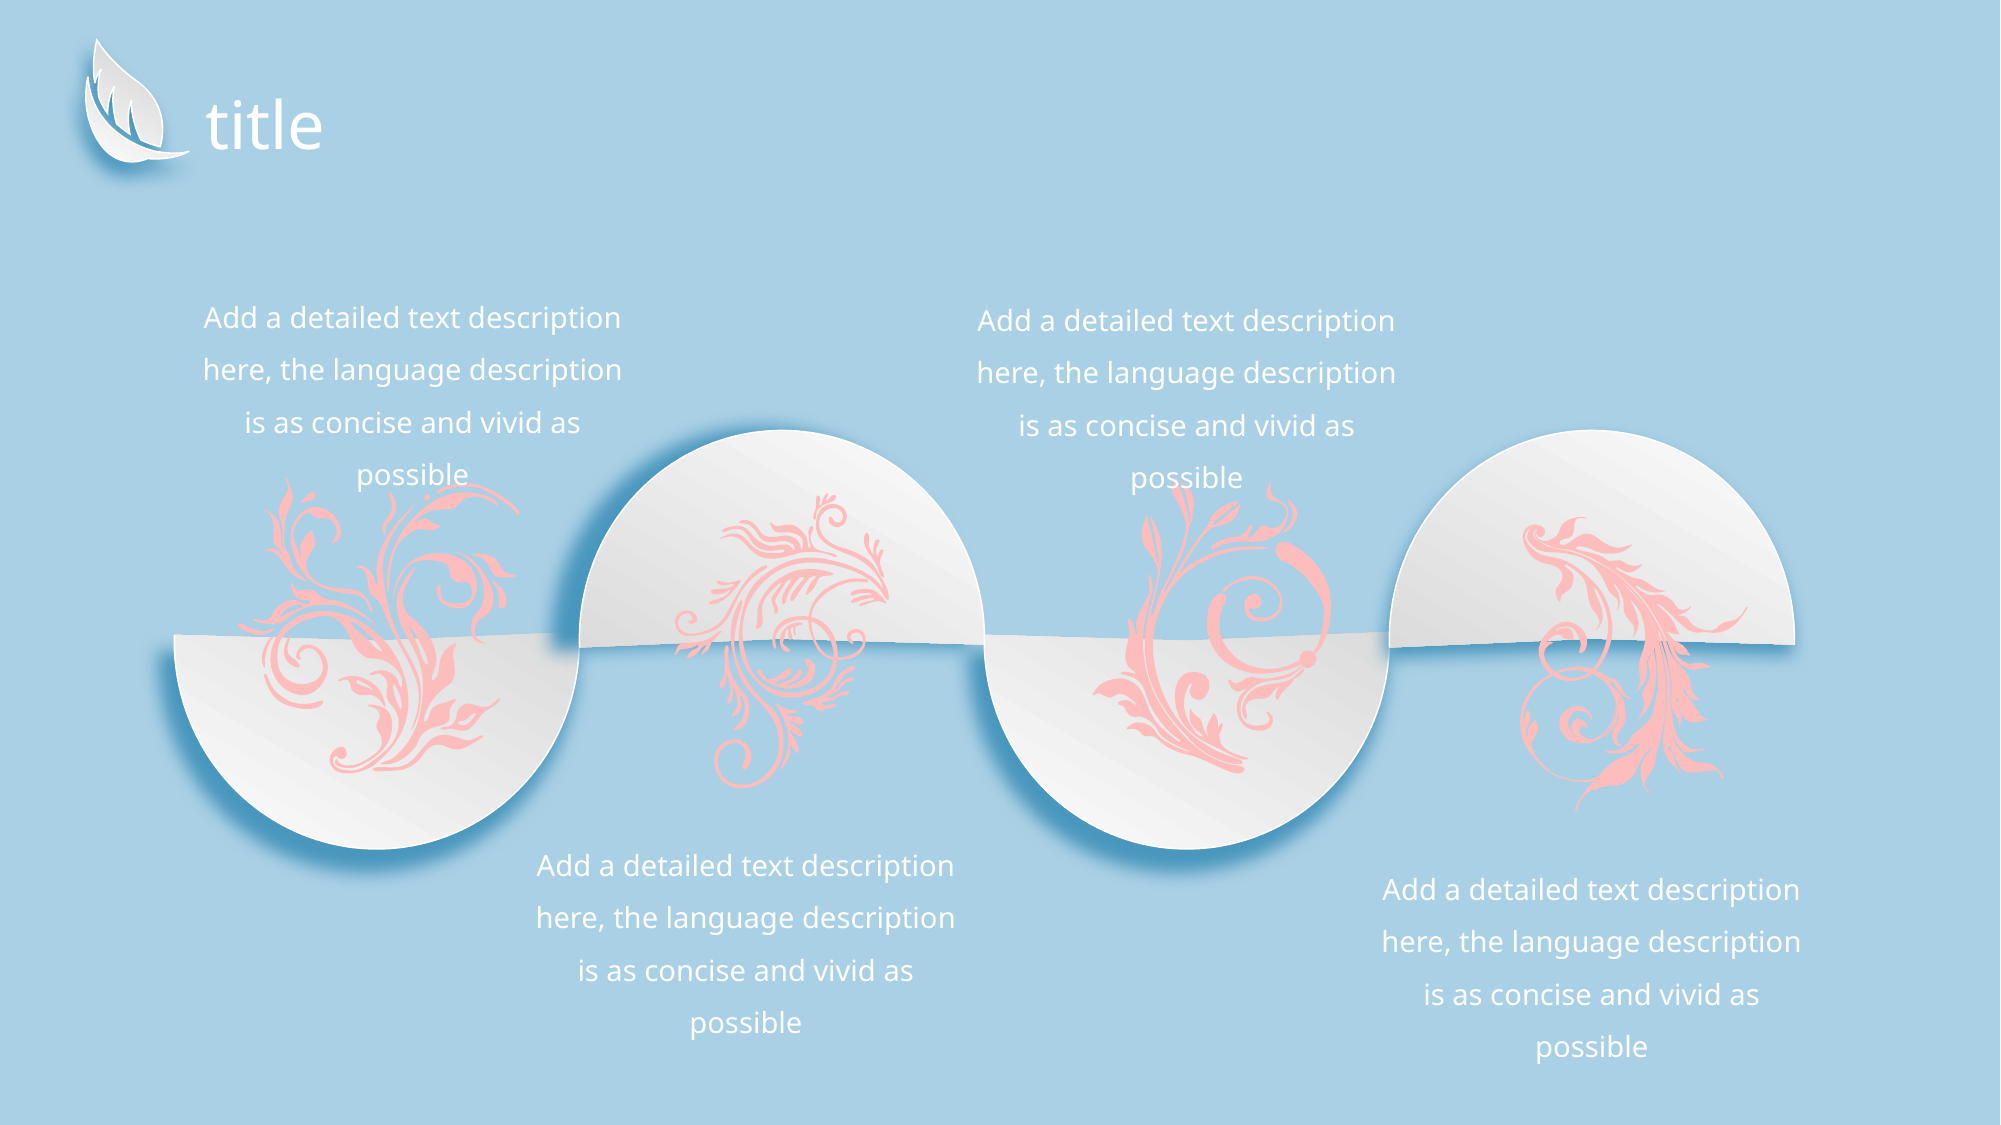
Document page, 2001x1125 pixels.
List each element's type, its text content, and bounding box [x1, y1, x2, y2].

text_box Add a detailed text description here, the language description is as concise and vivid as possible [531, 849, 961, 994]
list title [190, 84, 968, 162]
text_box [174, 430, 1795, 849]
text_box Add a detailed text description here, the language description is as concise and vivid as possible [198, 281, 627, 430]
text_box Add a detailed text description here, the language description is as concise and vivid as possible [1377, 853, 1807, 1018]
text_box Add a detailed text description here, the language description is as concise and vivid as possible [972, 284, 1402, 430]
